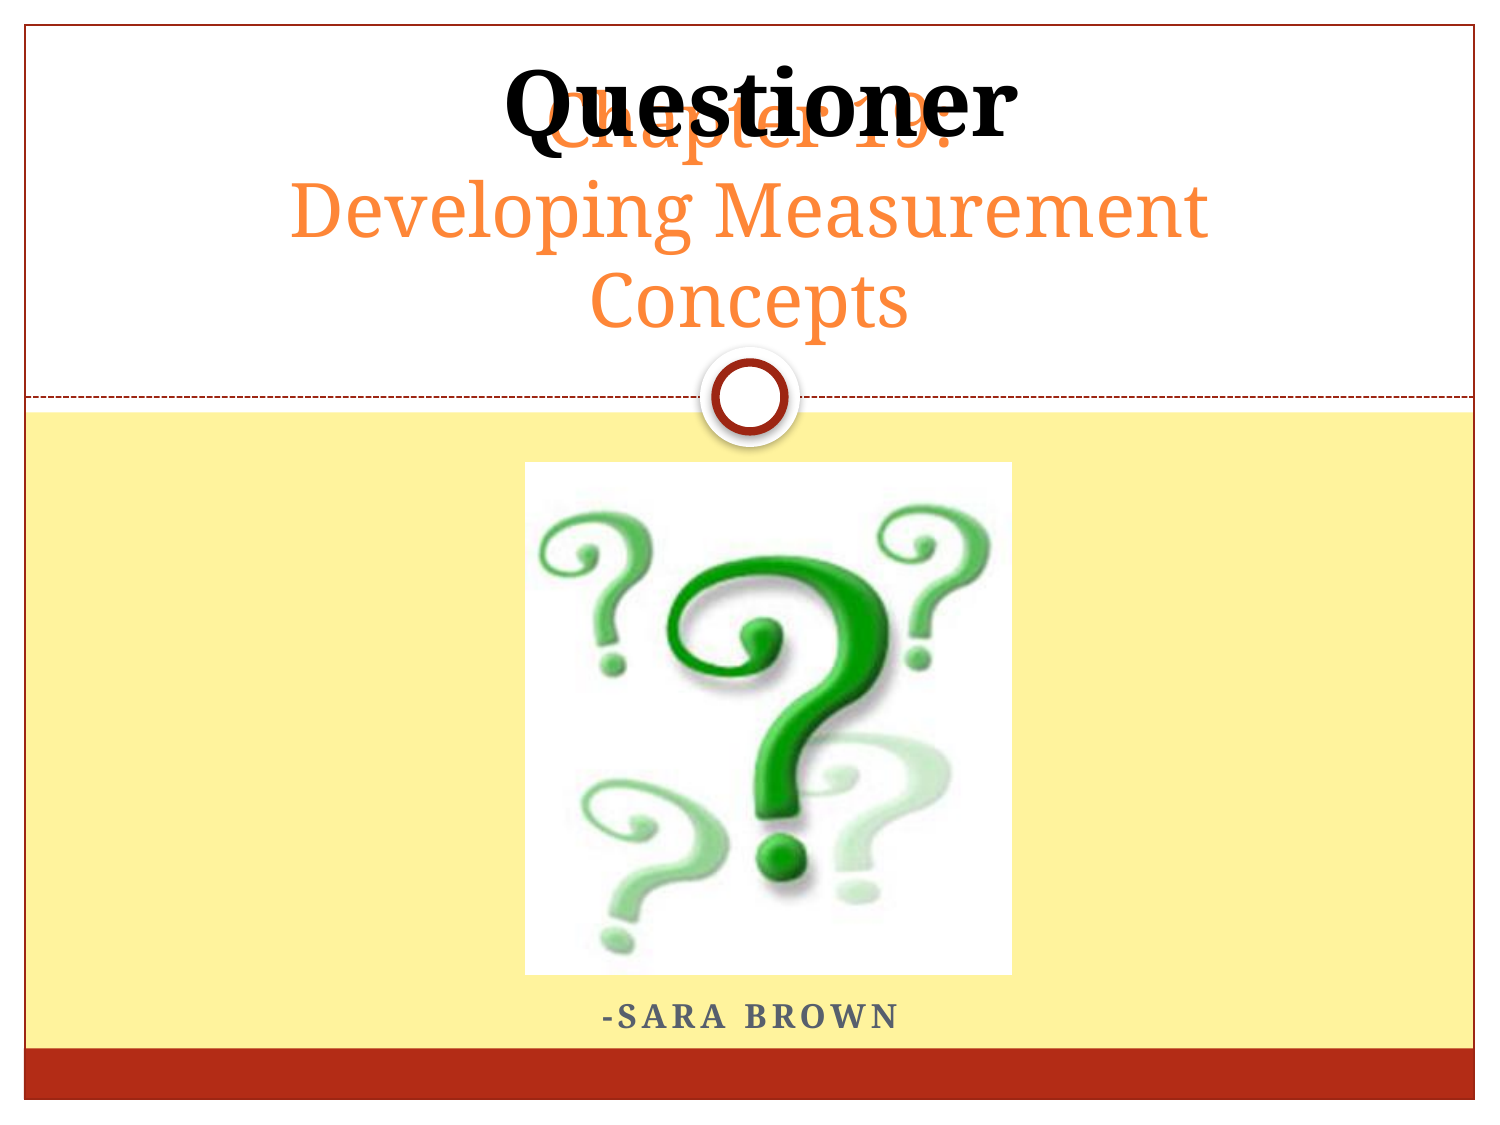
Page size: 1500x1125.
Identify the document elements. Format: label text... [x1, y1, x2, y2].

picture [524, 462, 1012, 976]
subtitle -Sara Brown [225, 987, 1275, 1075]
text_box Questioner [487, 37, 1075, 163]
title Chapter 19: Developing Measurement Concepts [112, 62, 1388, 350]
